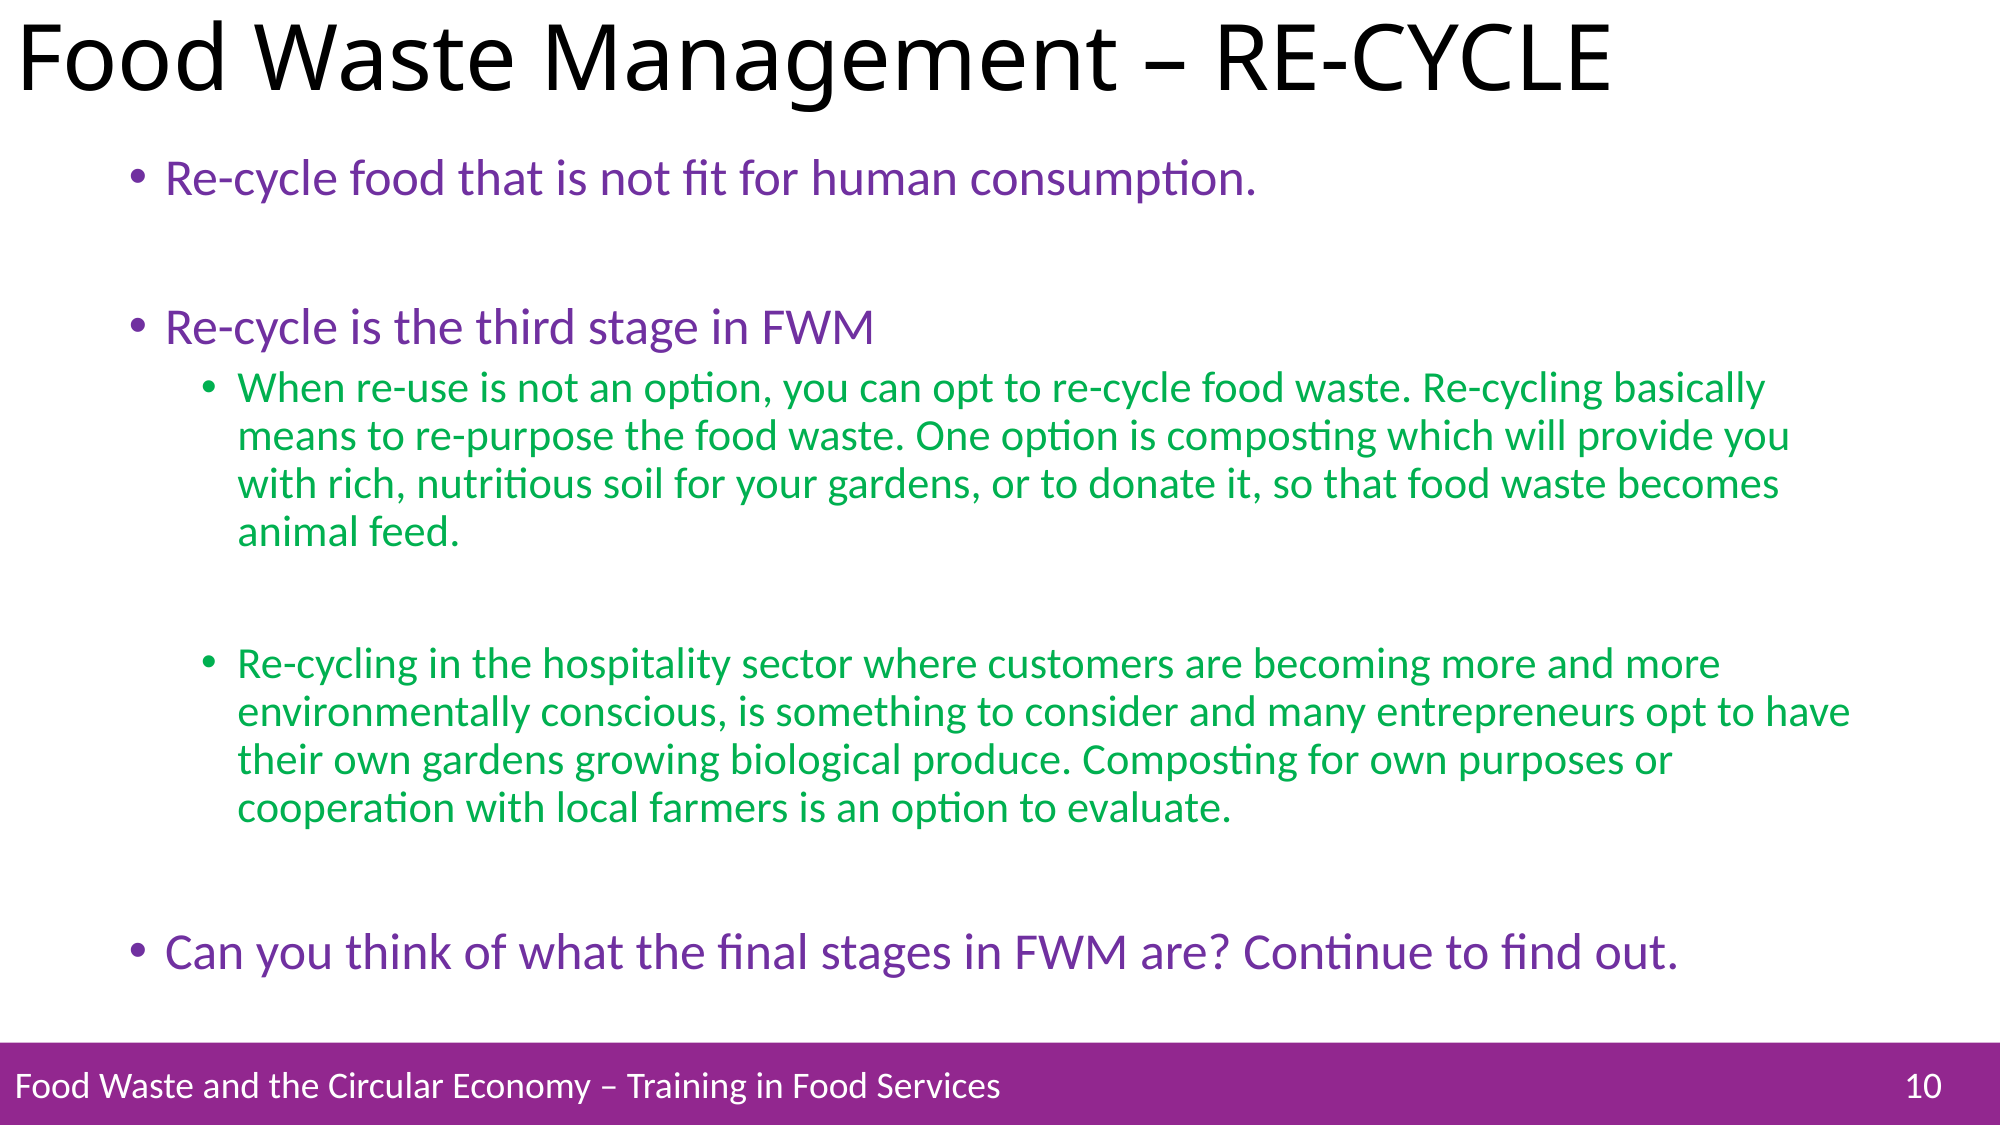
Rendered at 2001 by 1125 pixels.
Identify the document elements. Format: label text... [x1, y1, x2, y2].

title Food Waste Management – RE-CYCLE [0, 0, 1725, 123]
list Re-cycle food that is not fit for human consumption. Re-cycle is the third stage in FWM When re-use is not an option, you can opt to re-cycle food waste. Re-cycling basically means to re-purpose the food waste. One option is composting which will provide you with rich, nutritious soil for your gardens, or to donate it, so that food waste becomes animal feed. Re-cycling in the hospitality sector where customers are becoming more and more environmentally conscious, is something to consider and many entrepreneurs opt to have their own gardens growing biological produce. Composting for own purposes or cooperation with local farmers is an option to evaluate. Can you think of what the final stages in FWM are? Continue to find out. [114, 143, 1880, 994]
